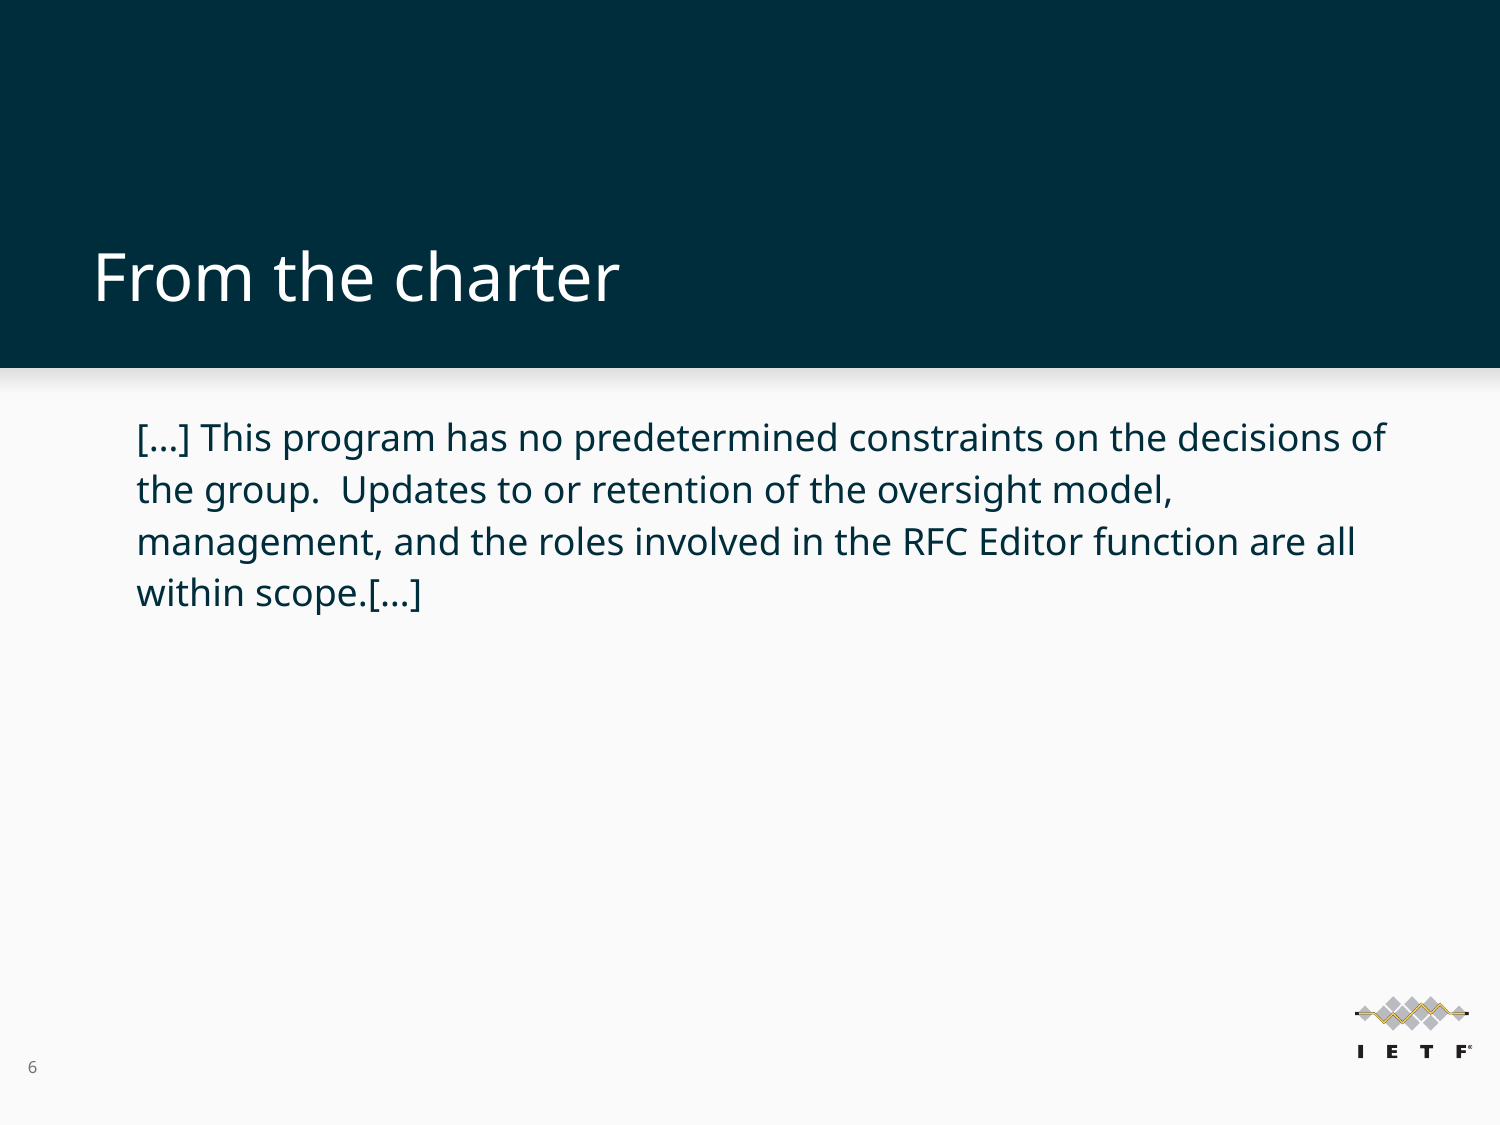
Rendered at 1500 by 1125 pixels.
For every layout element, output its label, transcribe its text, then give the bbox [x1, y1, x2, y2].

title From the charter [77, 161, 1427, 330]
list […] This program has no predetermined constraints on the decisions of the group. Updates to or retention of the oversight model, management, and the roles involved in the RFC Editor function are all within scope.[…] [102, 392, 1427, 986]
slide_number 6 [12, 1025, 103, 1112]
picture [1345, 988, 1482, 1066]
